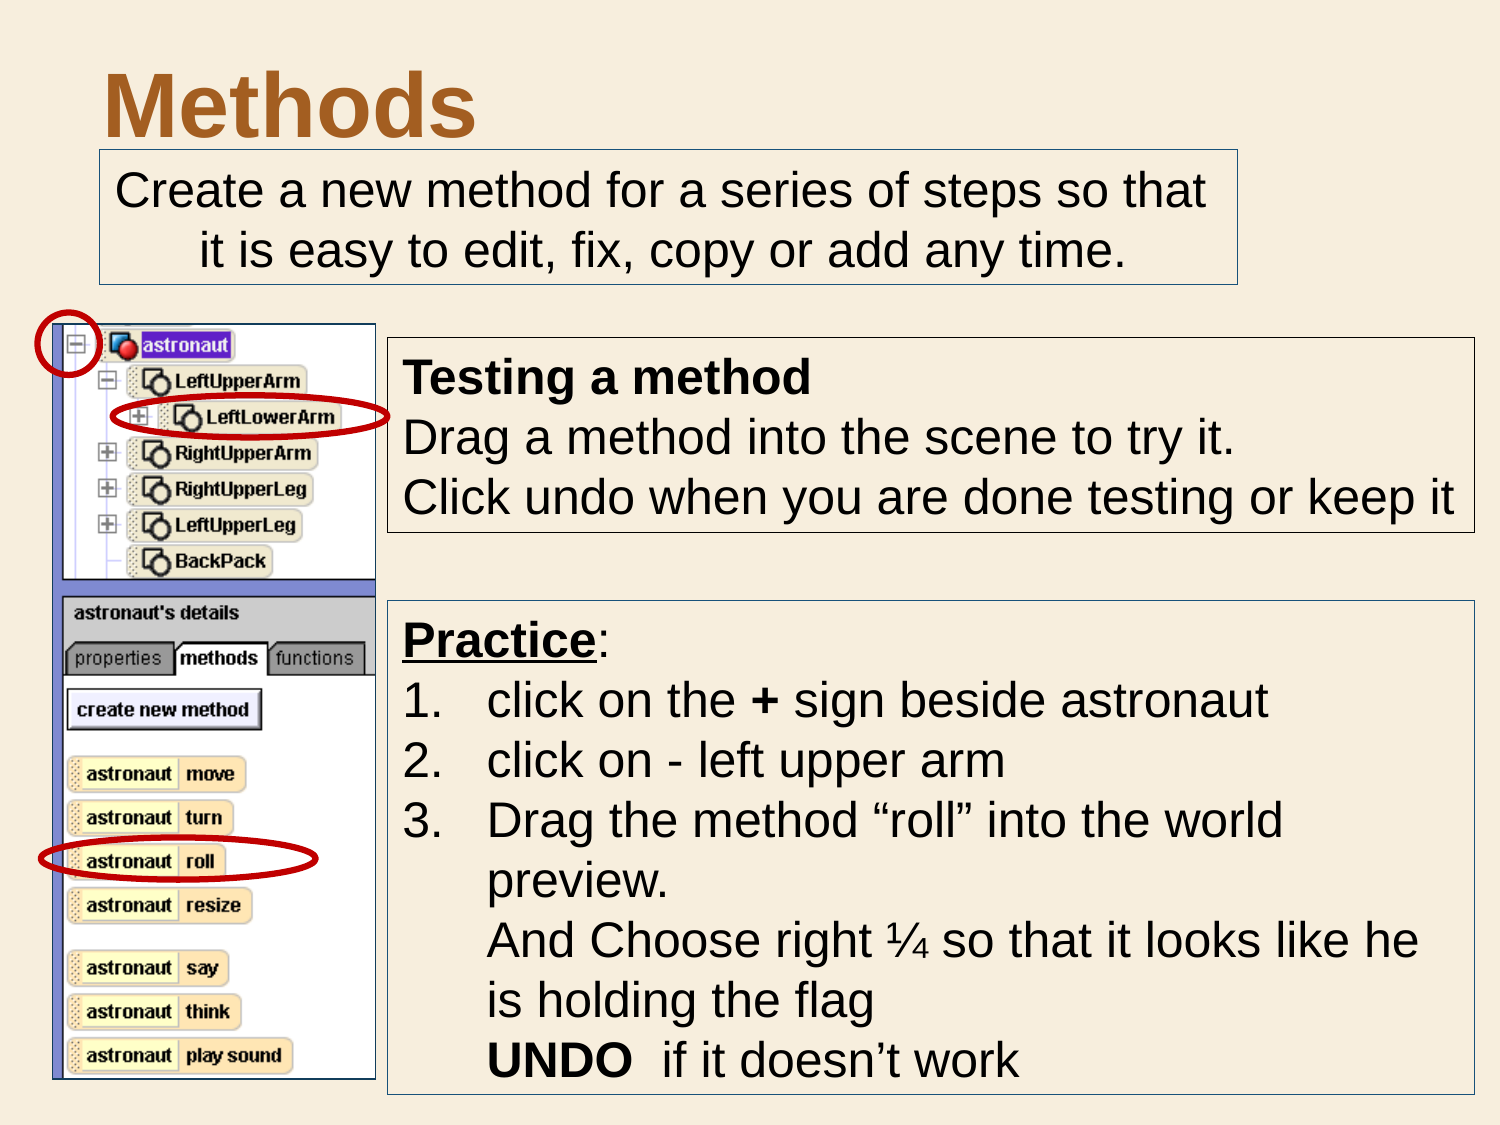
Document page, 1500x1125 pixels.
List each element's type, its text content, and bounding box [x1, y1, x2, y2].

text_box Practice: click on the + sign beside astronaut click on - left upper arm Drag the method “roll” into the world preview. And Choose right ¼ so that it looks like he is holding the flag UNDO if it doesn’t work [387, 600, 1475, 1095]
text_box Testing a method Drag a method into the scene to try it. Click undo when you are done testing or keep it [387, 337, 1475, 533]
text_box Methods [87, 38, 550, 163]
text_box [40, 852, 47, 865]
picture [52, 324, 376, 1079]
text_box Create a new method for a series of steps so that it is easy to edit, fix, copy or add any time. [99, 149, 1238, 285]
text_box [37, 312, 92, 367]
text_box [379, 409, 388, 424]
